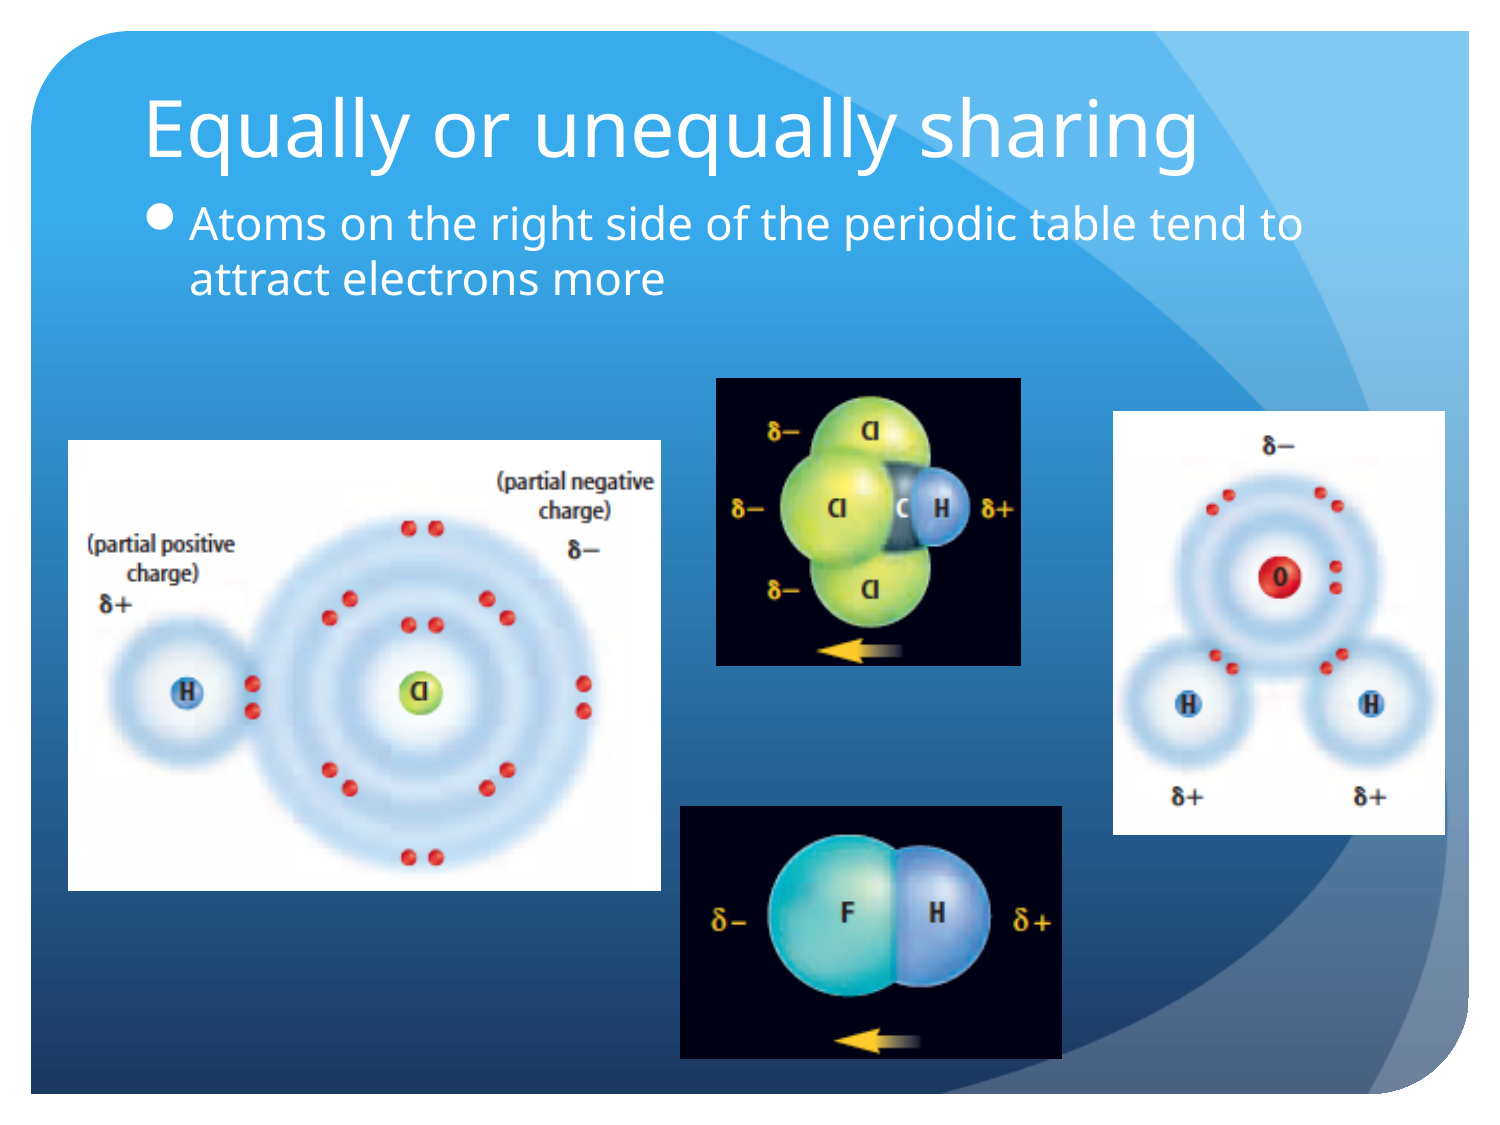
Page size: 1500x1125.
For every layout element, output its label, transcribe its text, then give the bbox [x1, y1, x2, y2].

title Equally or unequally sharing [127, 62, 1372, 182]
list Atoms on the right side of the periodic table tend to attract electrons more [127, 187, 1372, 326]
picture [24, 30, 1473, 1094]
